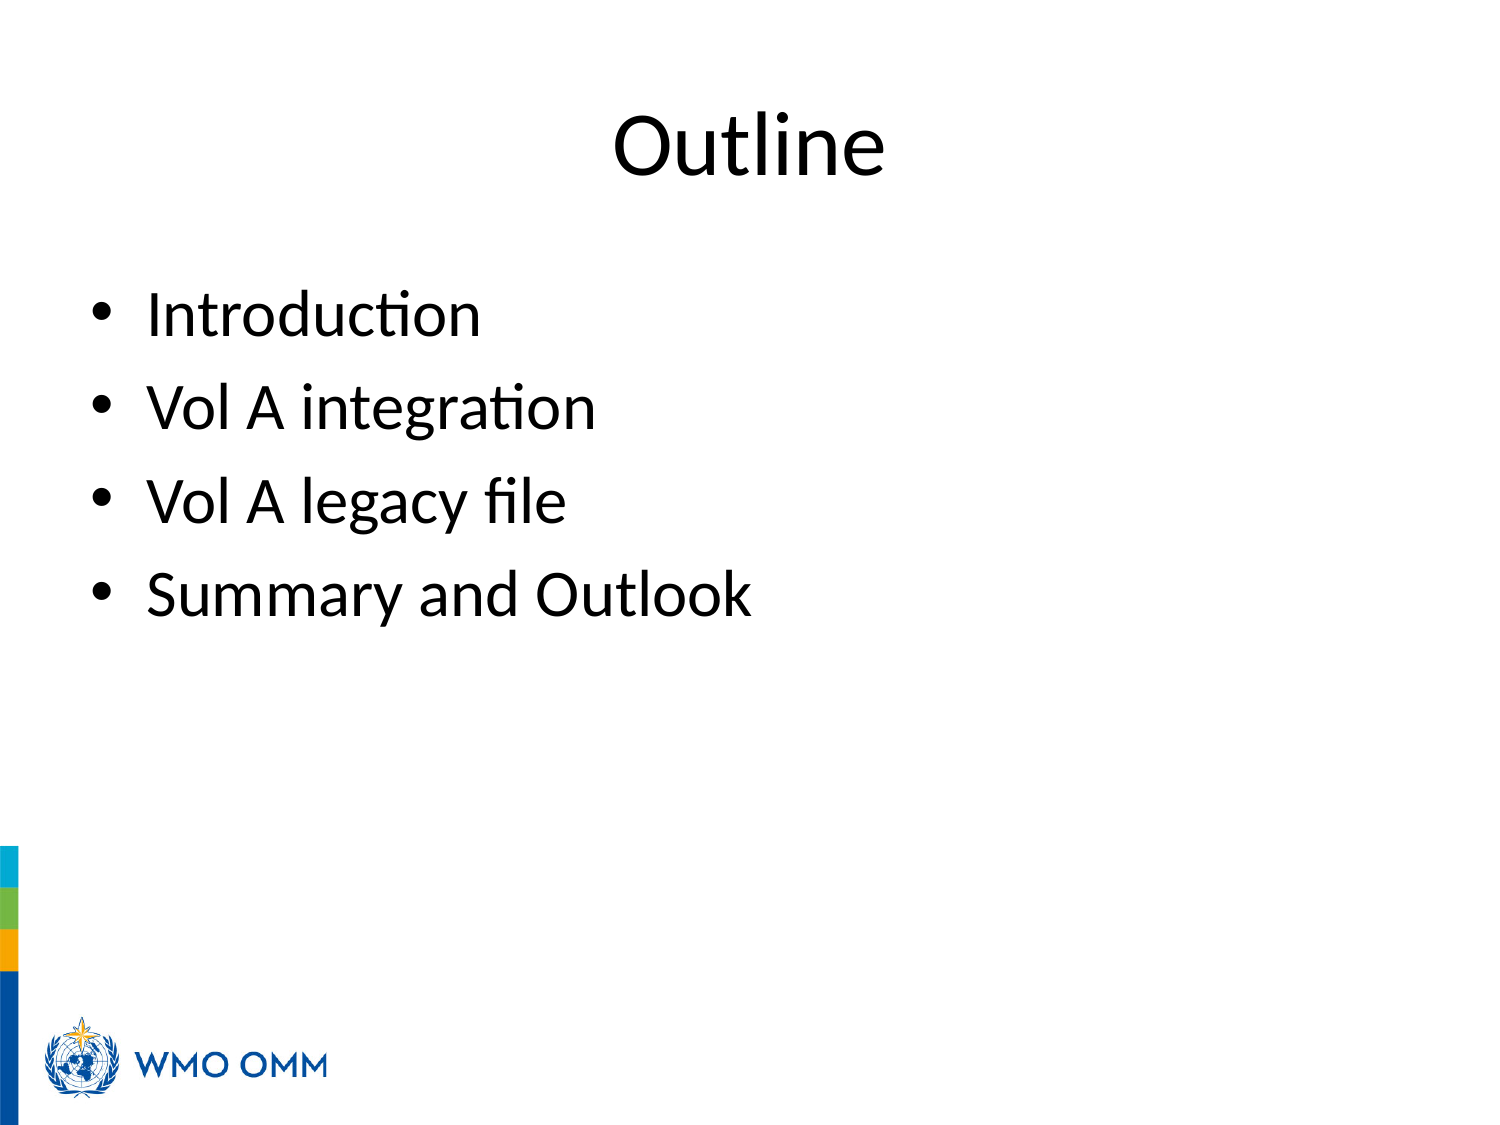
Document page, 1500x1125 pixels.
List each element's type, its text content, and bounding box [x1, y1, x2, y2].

list Introduction Vol A integration Vol A legacy file Summary and Outlook [75, 262, 1425, 1005]
picture [0, 845, 327, 1125]
title Outline [75, 45, 1425, 233]
